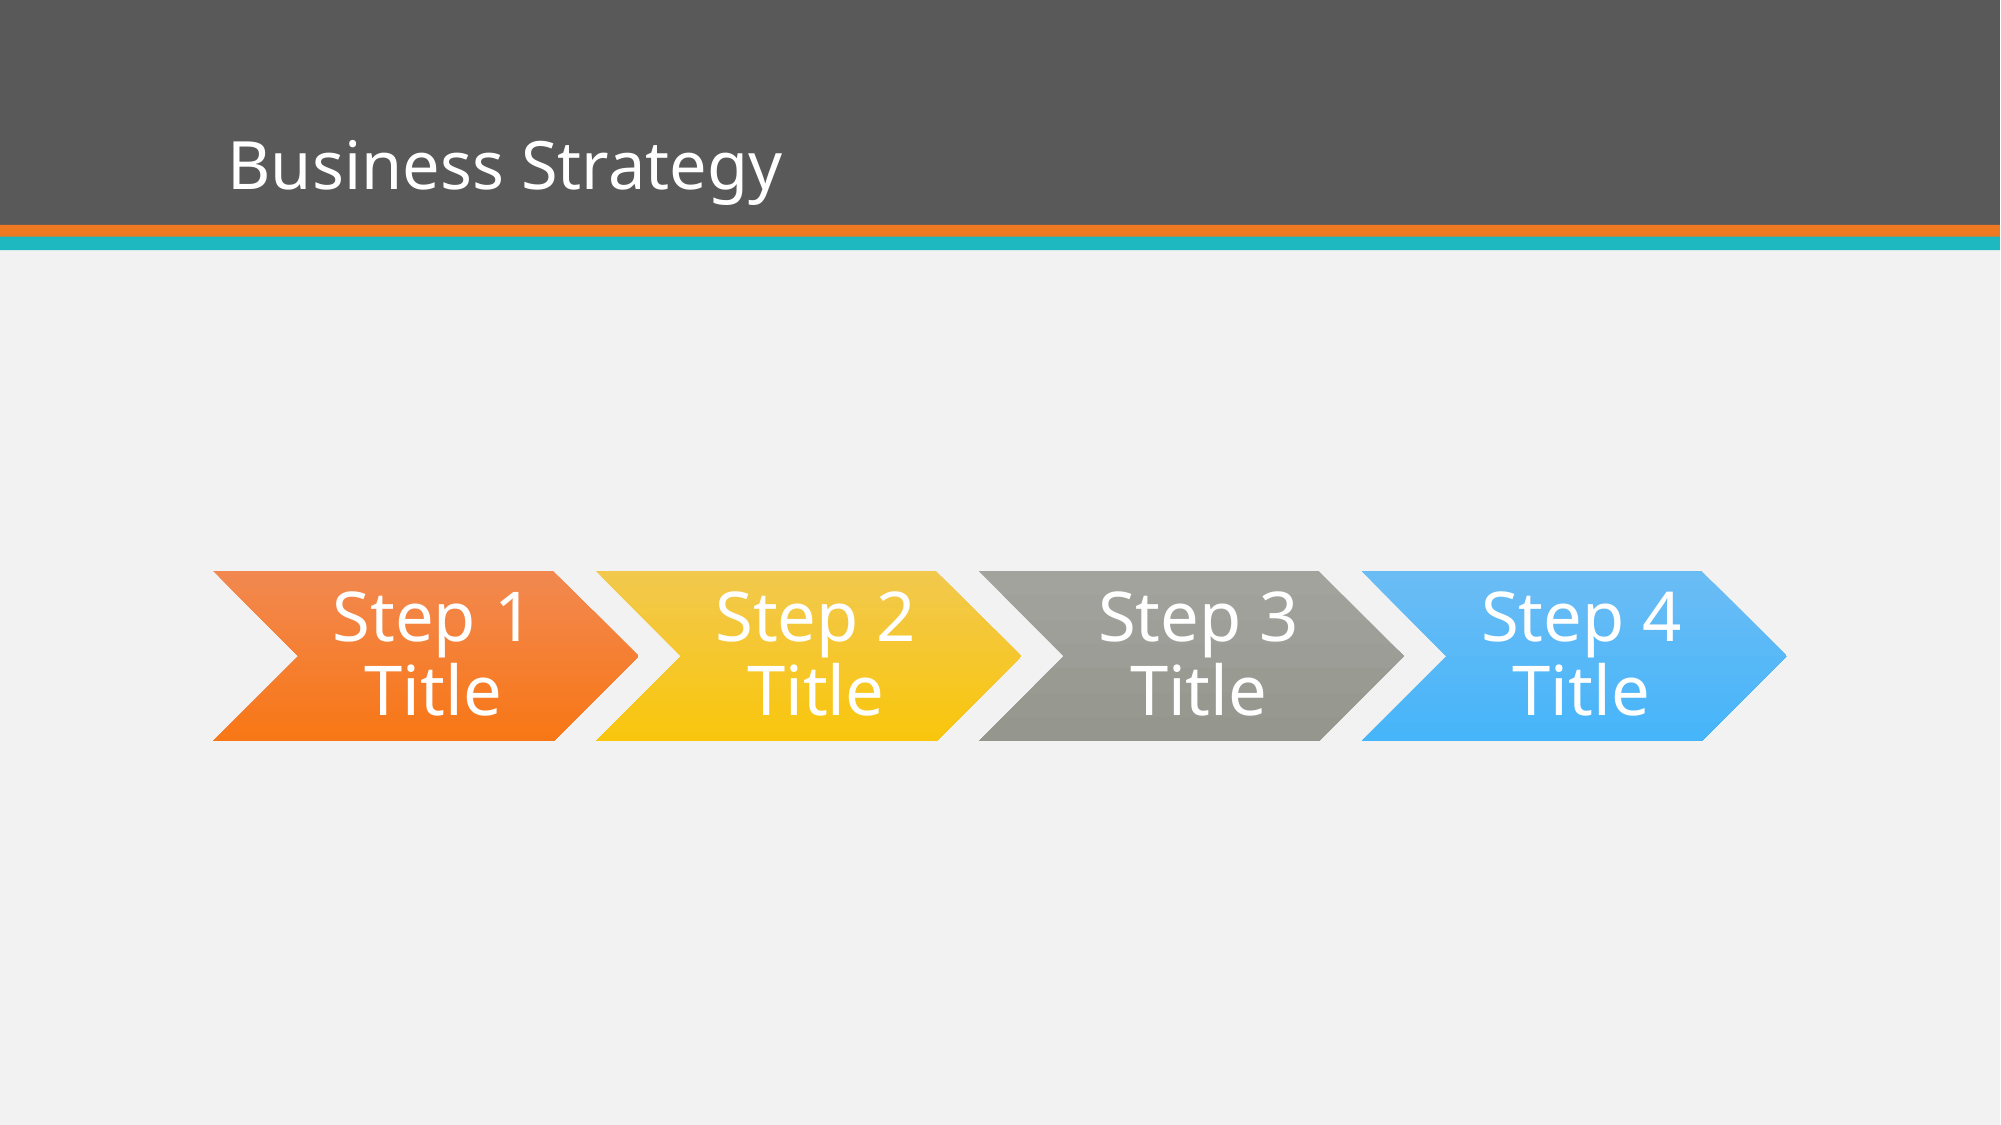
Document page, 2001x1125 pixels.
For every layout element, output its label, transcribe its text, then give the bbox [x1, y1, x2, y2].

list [212, 299, 1788, 1013]
title Business Strategy [212, 41, 1788, 212]
